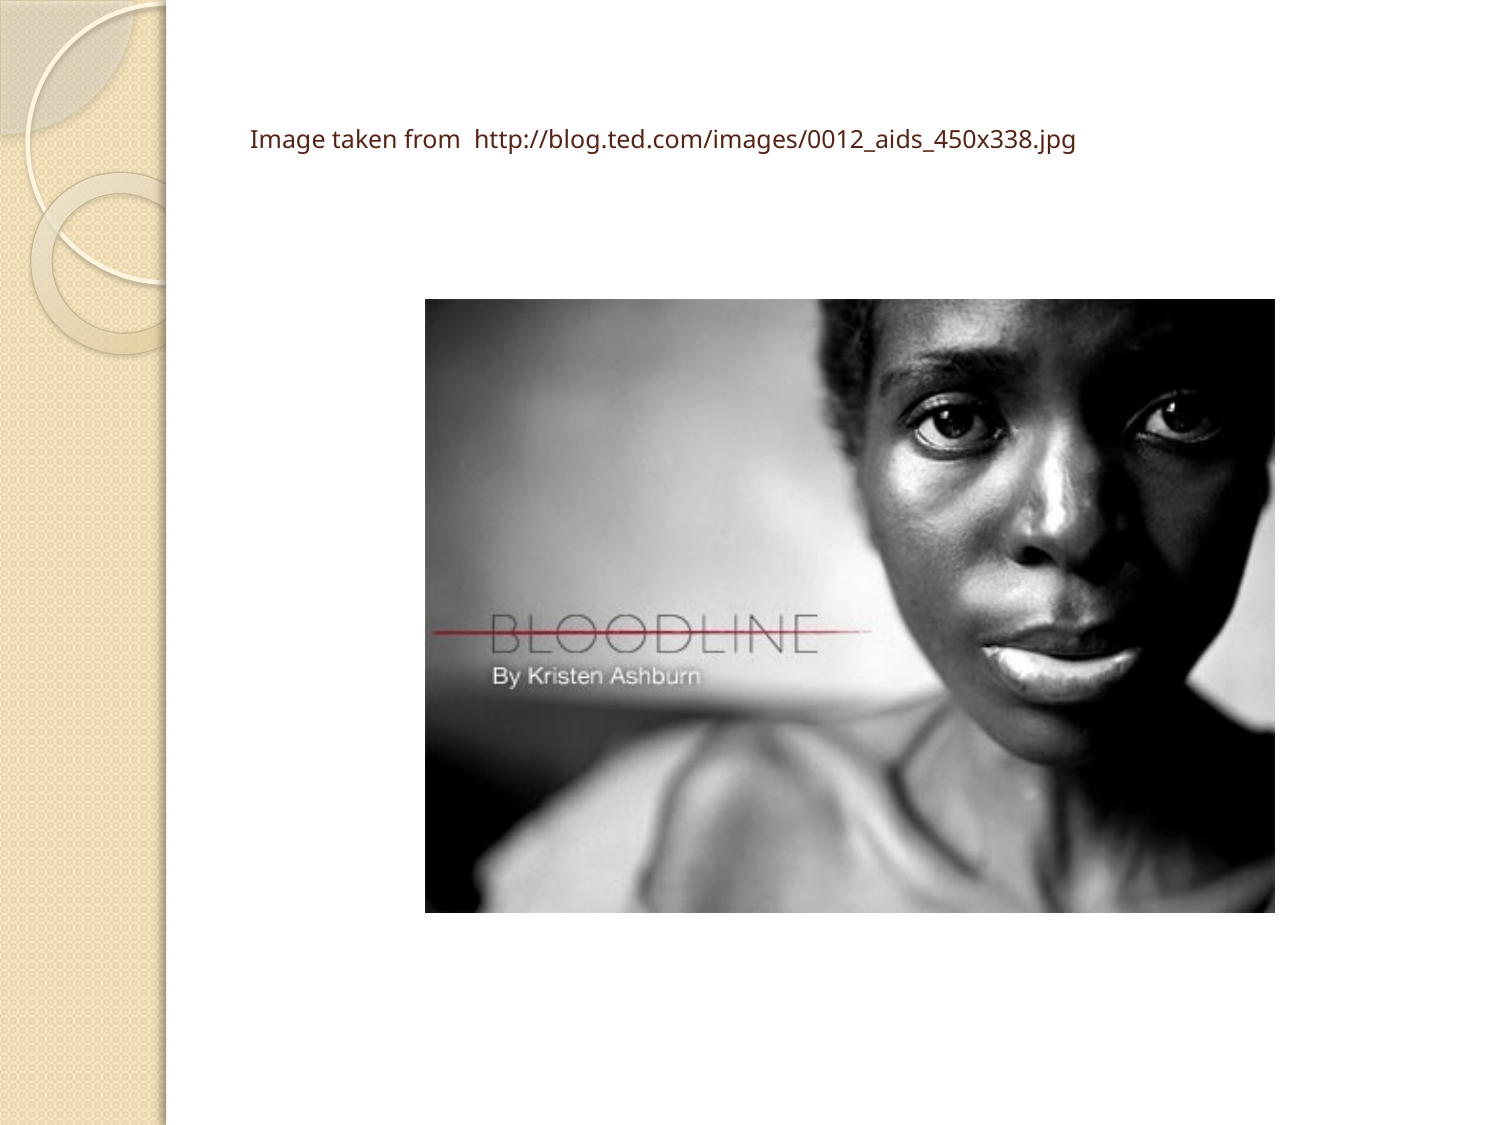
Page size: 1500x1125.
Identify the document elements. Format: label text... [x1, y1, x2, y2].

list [424, 299, 1276, 913]
title Image taken from http://blog.ted.com/images/0012_aids_450x338.jpg [235, 45, 1466, 233]
